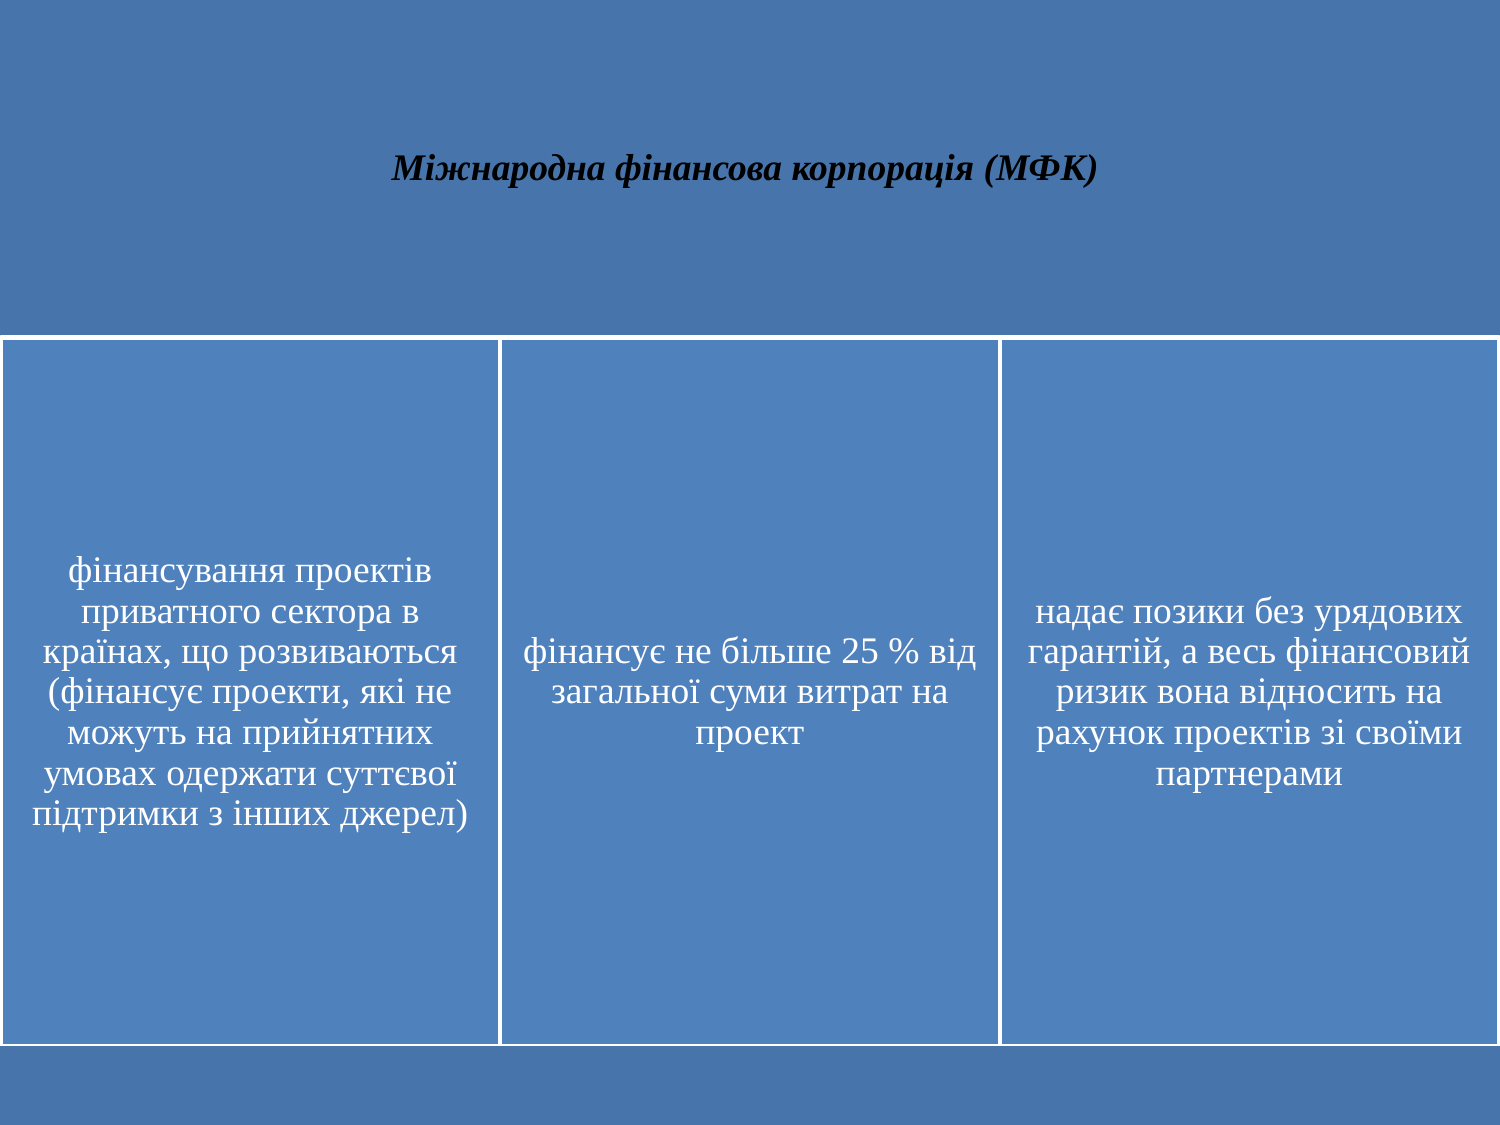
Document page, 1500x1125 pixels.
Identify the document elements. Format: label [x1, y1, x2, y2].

text_box [0, 0, 1500, 1125]
